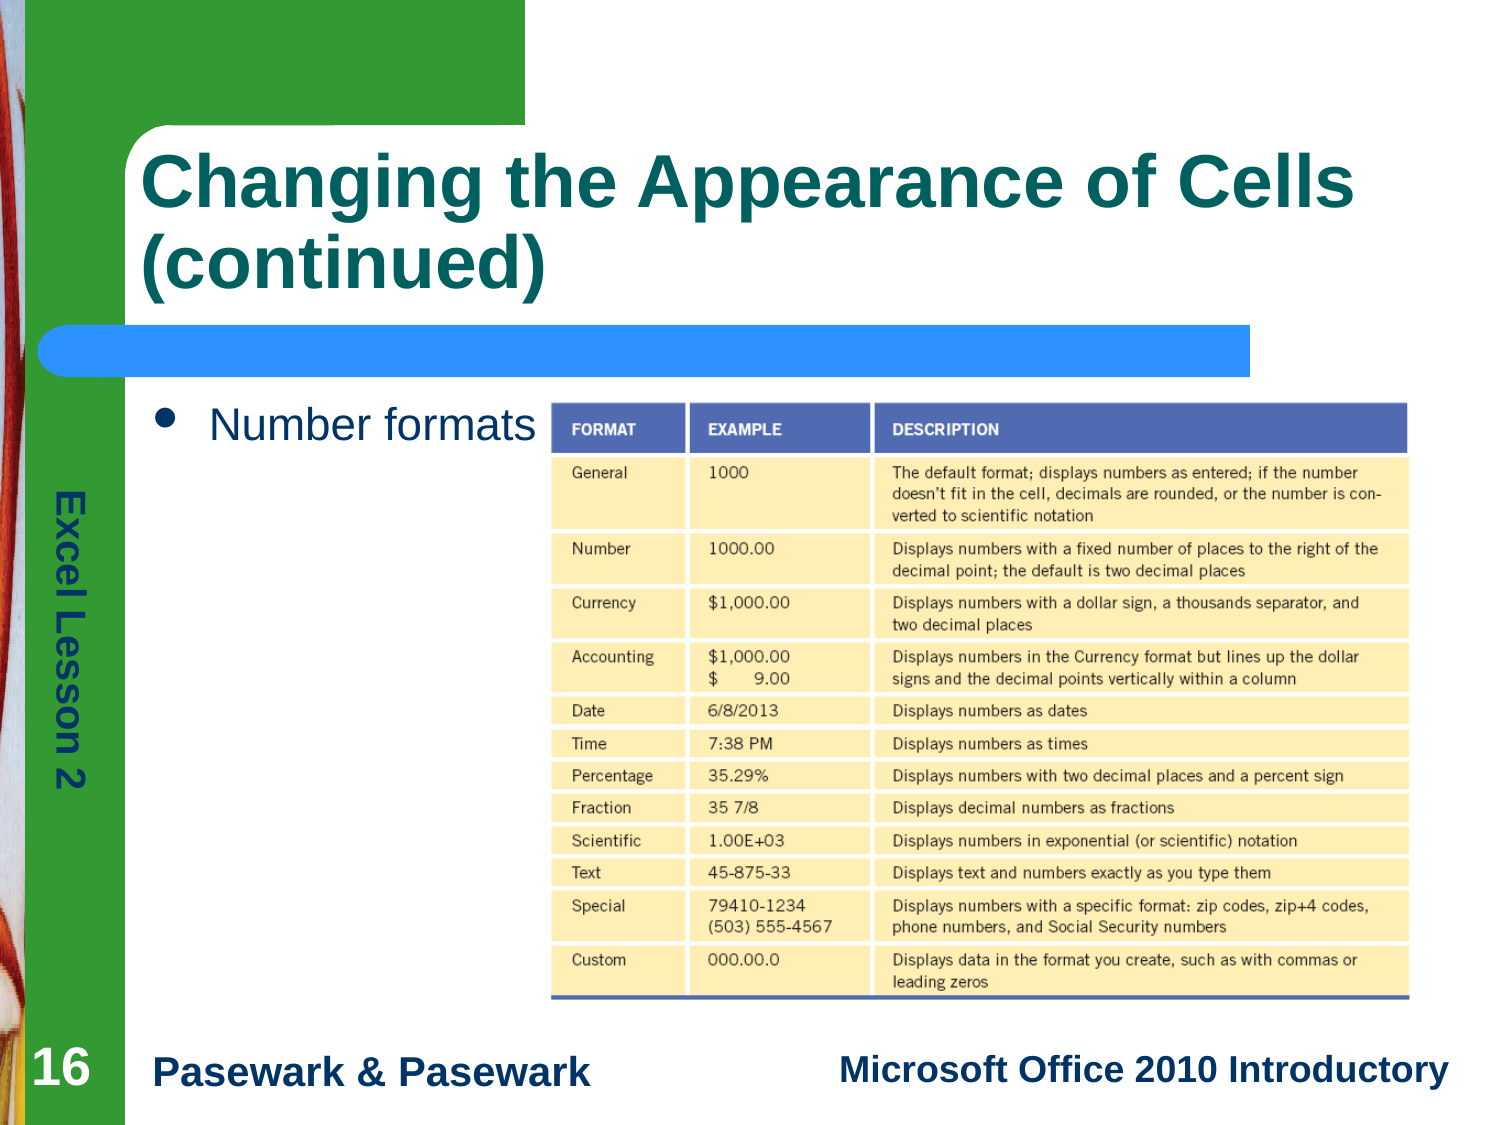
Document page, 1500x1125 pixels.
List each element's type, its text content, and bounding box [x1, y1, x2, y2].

title Changing the Appearance of Cells (continued) [124, 124, 1426, 313]
slide_number 16 [13, 1023, 111, 1105]
picture [0, 0, 25, 1125]
picture [549, 399, 1416, 1003]
list Number formats [137, 387, 1400, 999]
